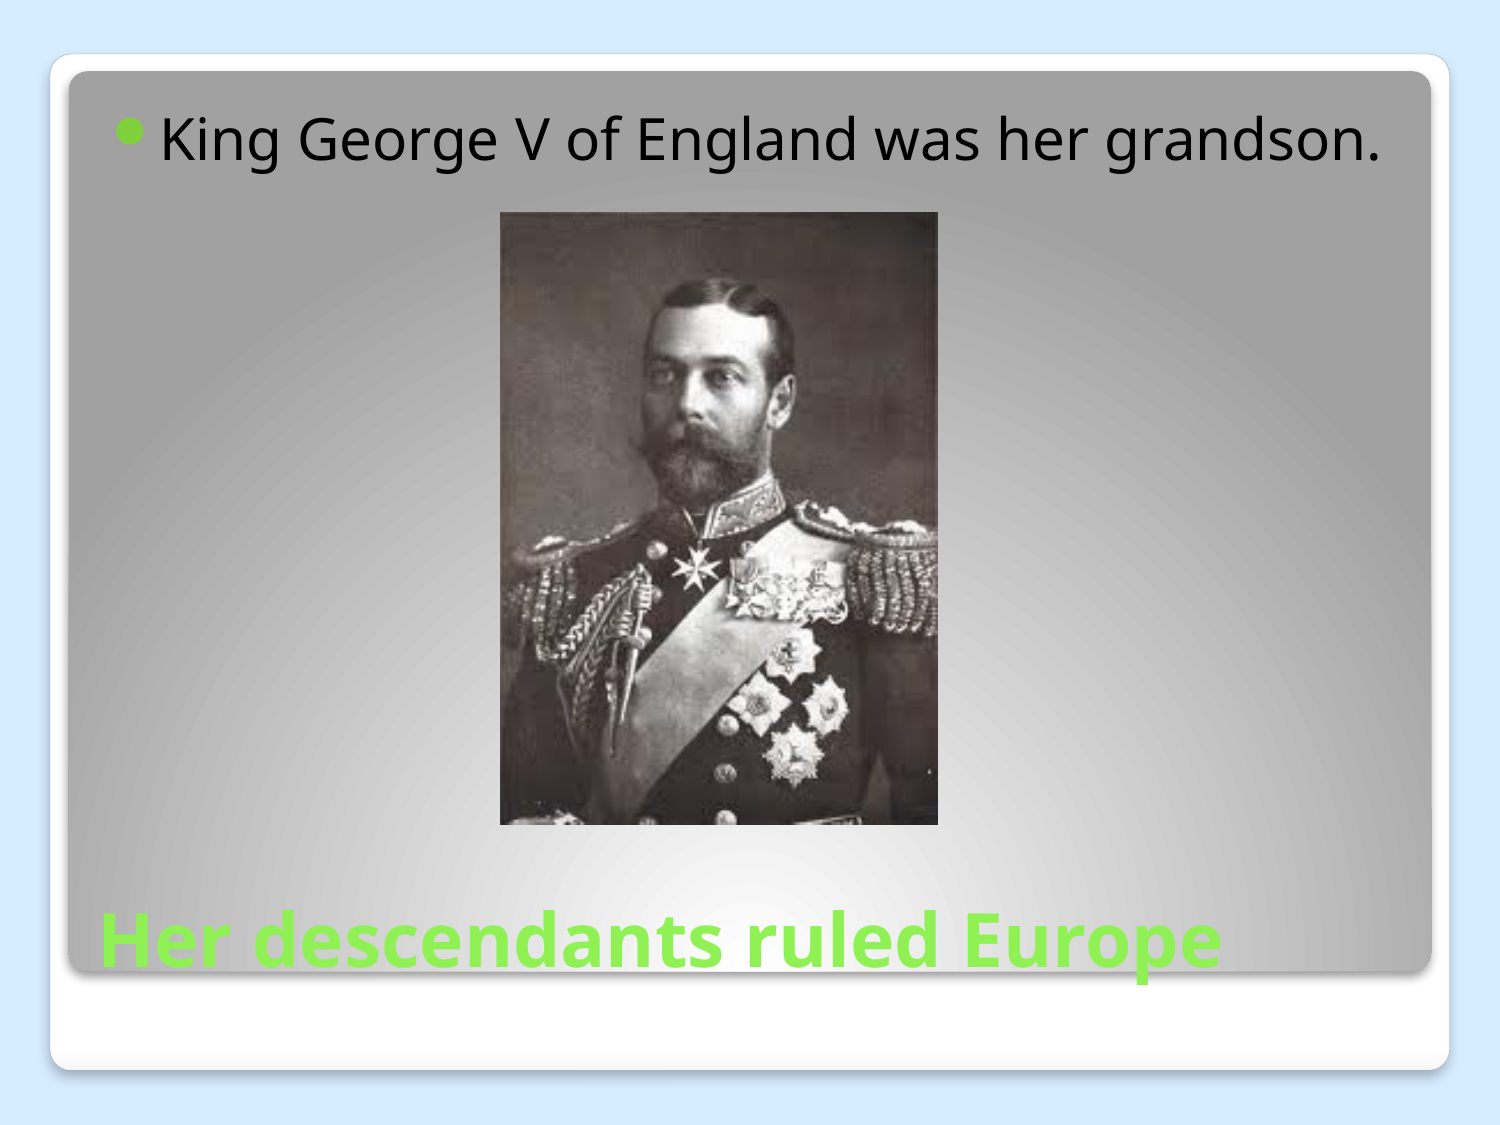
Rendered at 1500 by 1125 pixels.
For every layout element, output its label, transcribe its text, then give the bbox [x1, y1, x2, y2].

title Her descendants ruled Europe [82, 817, 1425, 990]
picture [499, 212, 938, 826]
list King George V of England was her grandson. [82, 86, 1425, 774]
